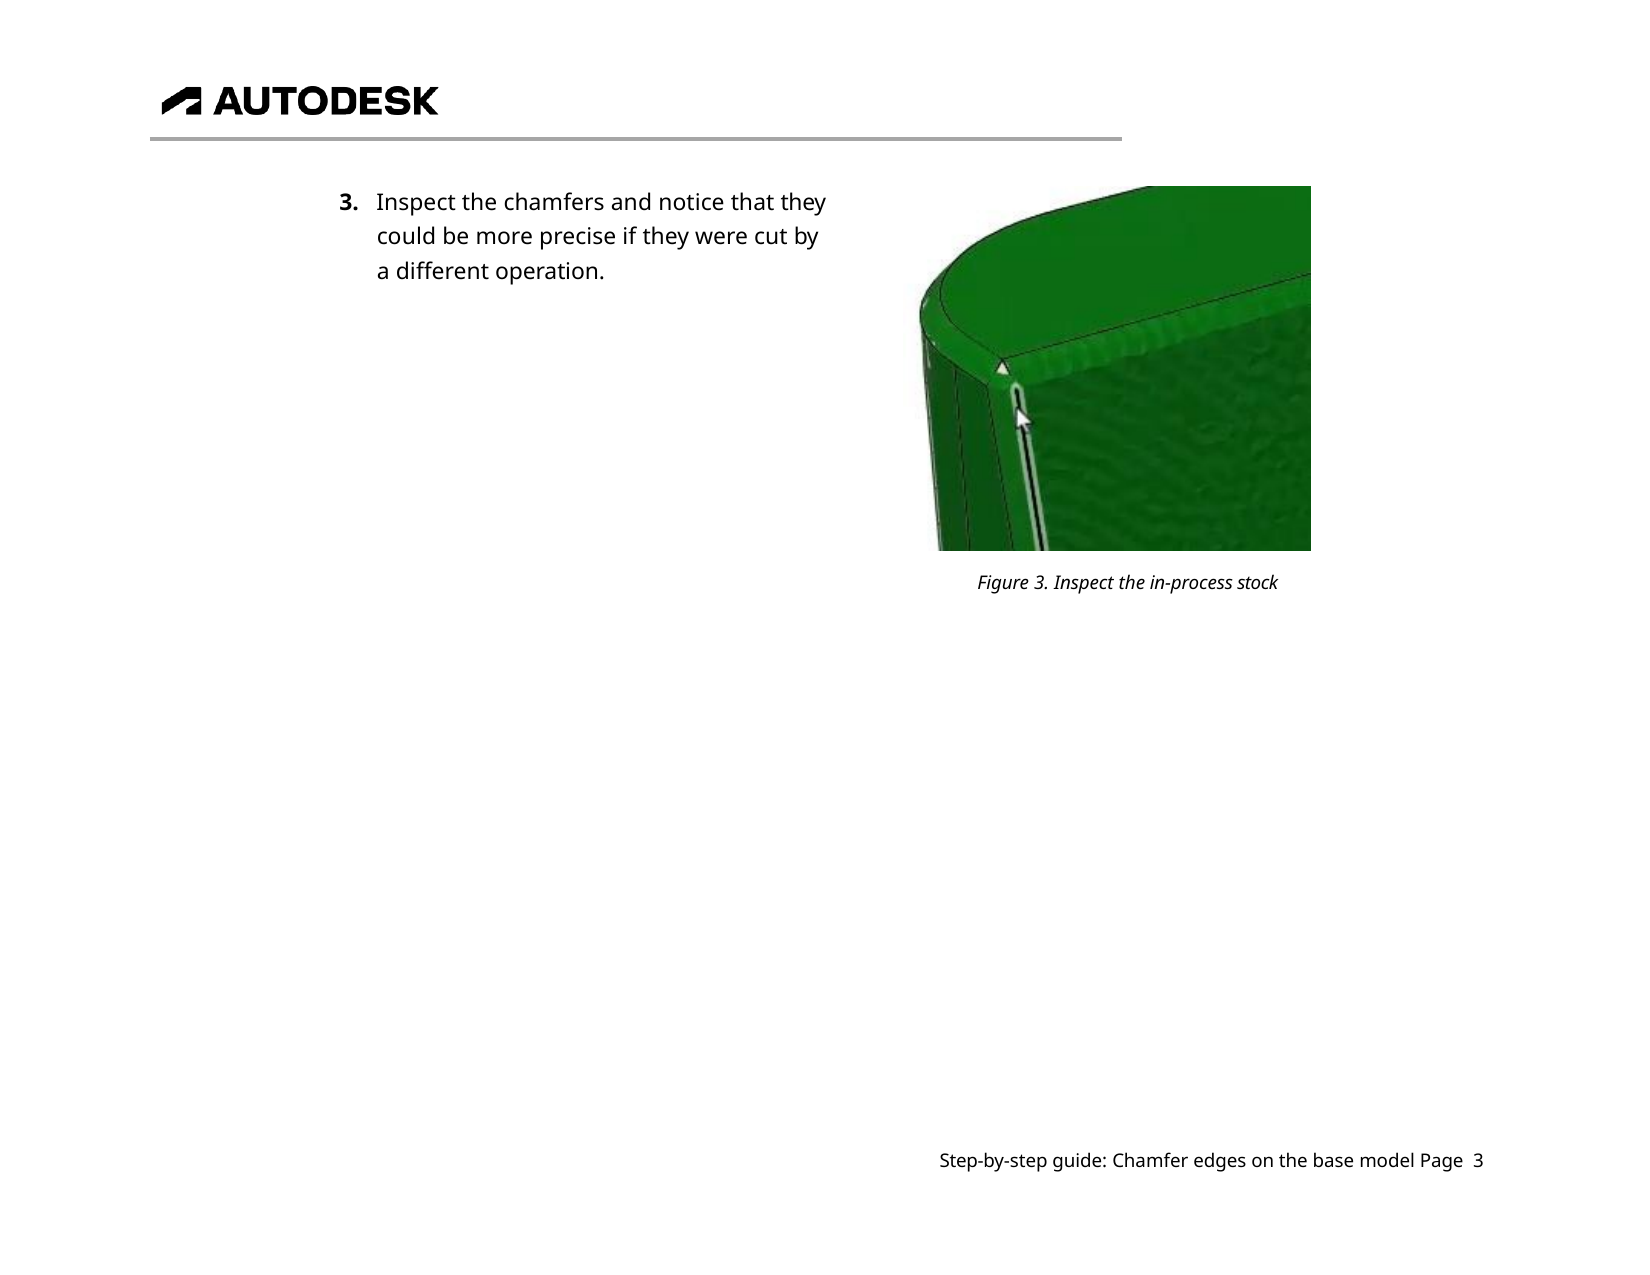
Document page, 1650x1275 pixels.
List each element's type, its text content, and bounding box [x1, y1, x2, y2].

slide_number Step-by-step guide: Chamfer edges on the base model Page 20 [937, 1145, 1509, 1275]
picture [161, 86, 439, 115]
text_box 3. Inspect the chamfers and notice that they could be more precise if they were cut by a different operation. [337, 178, 833, 284]
text_box Figure 3. Inspect the in-process stock [975, 568, 1313, 594]
picture [903, 186, 1311, 551]
